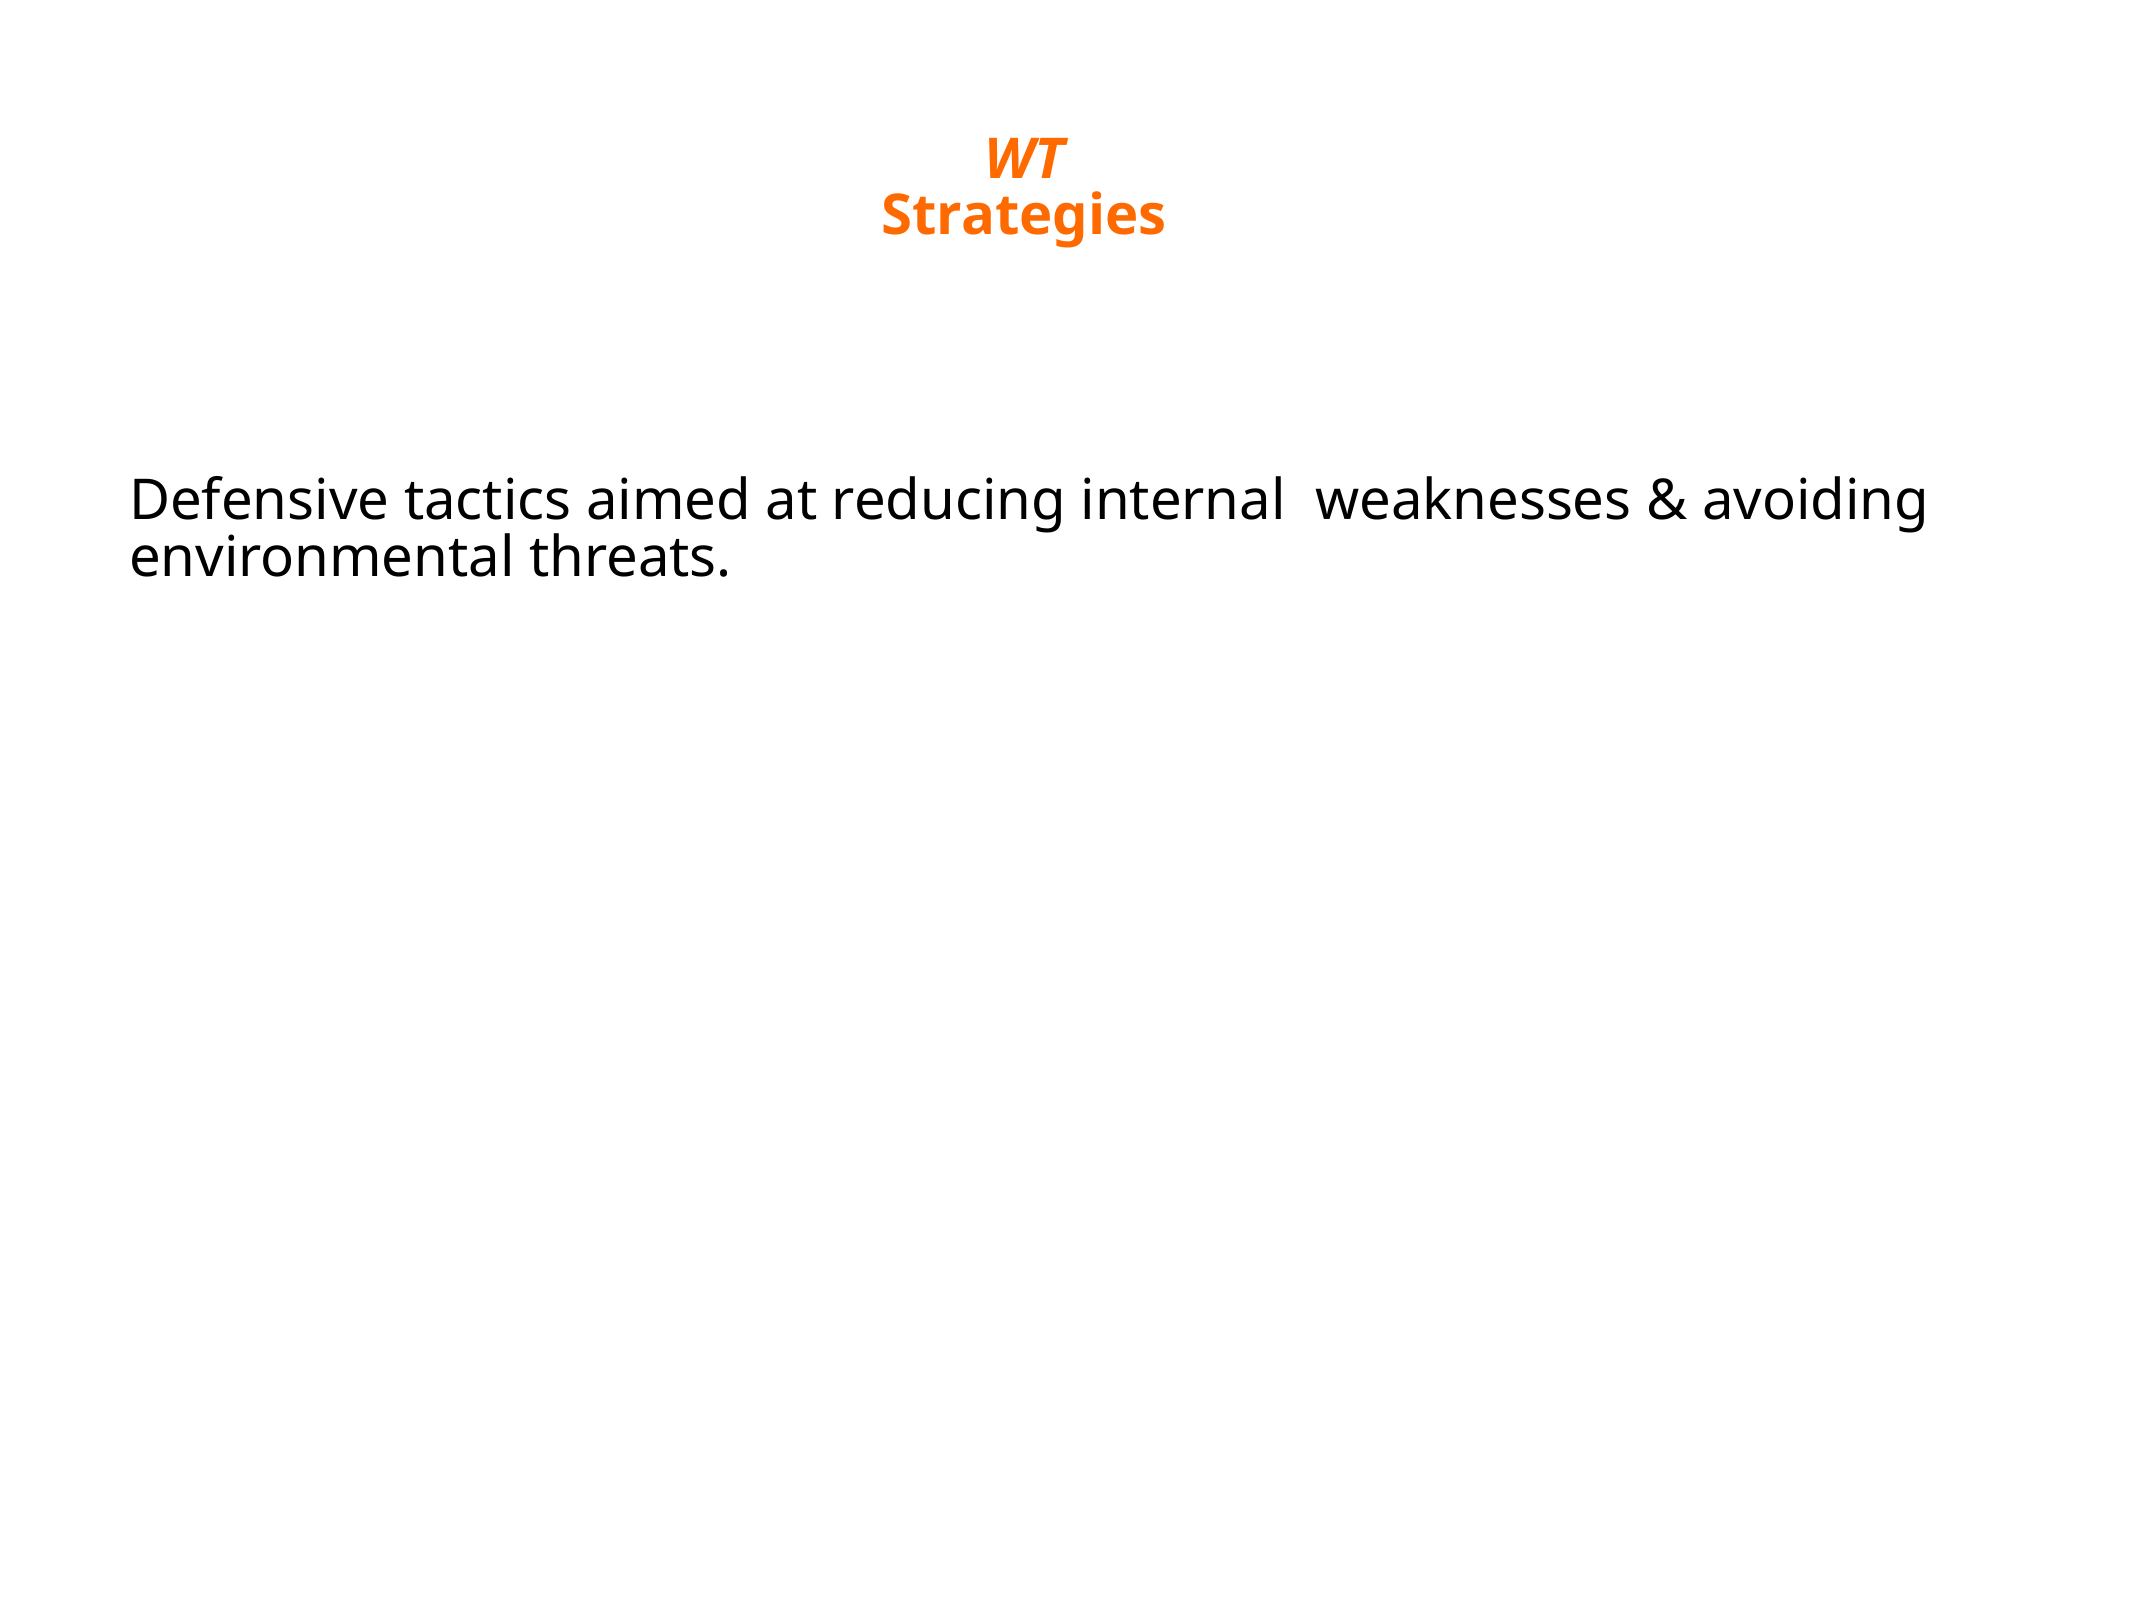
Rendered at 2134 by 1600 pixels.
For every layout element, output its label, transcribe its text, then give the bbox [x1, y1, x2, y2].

text_box Defensive tactics aimed at reducing internal weaknesses & avoiding environmental threats. [129, 474, 2050, 588]
text_box WT Strategies [493, 133, 1555, 246]
